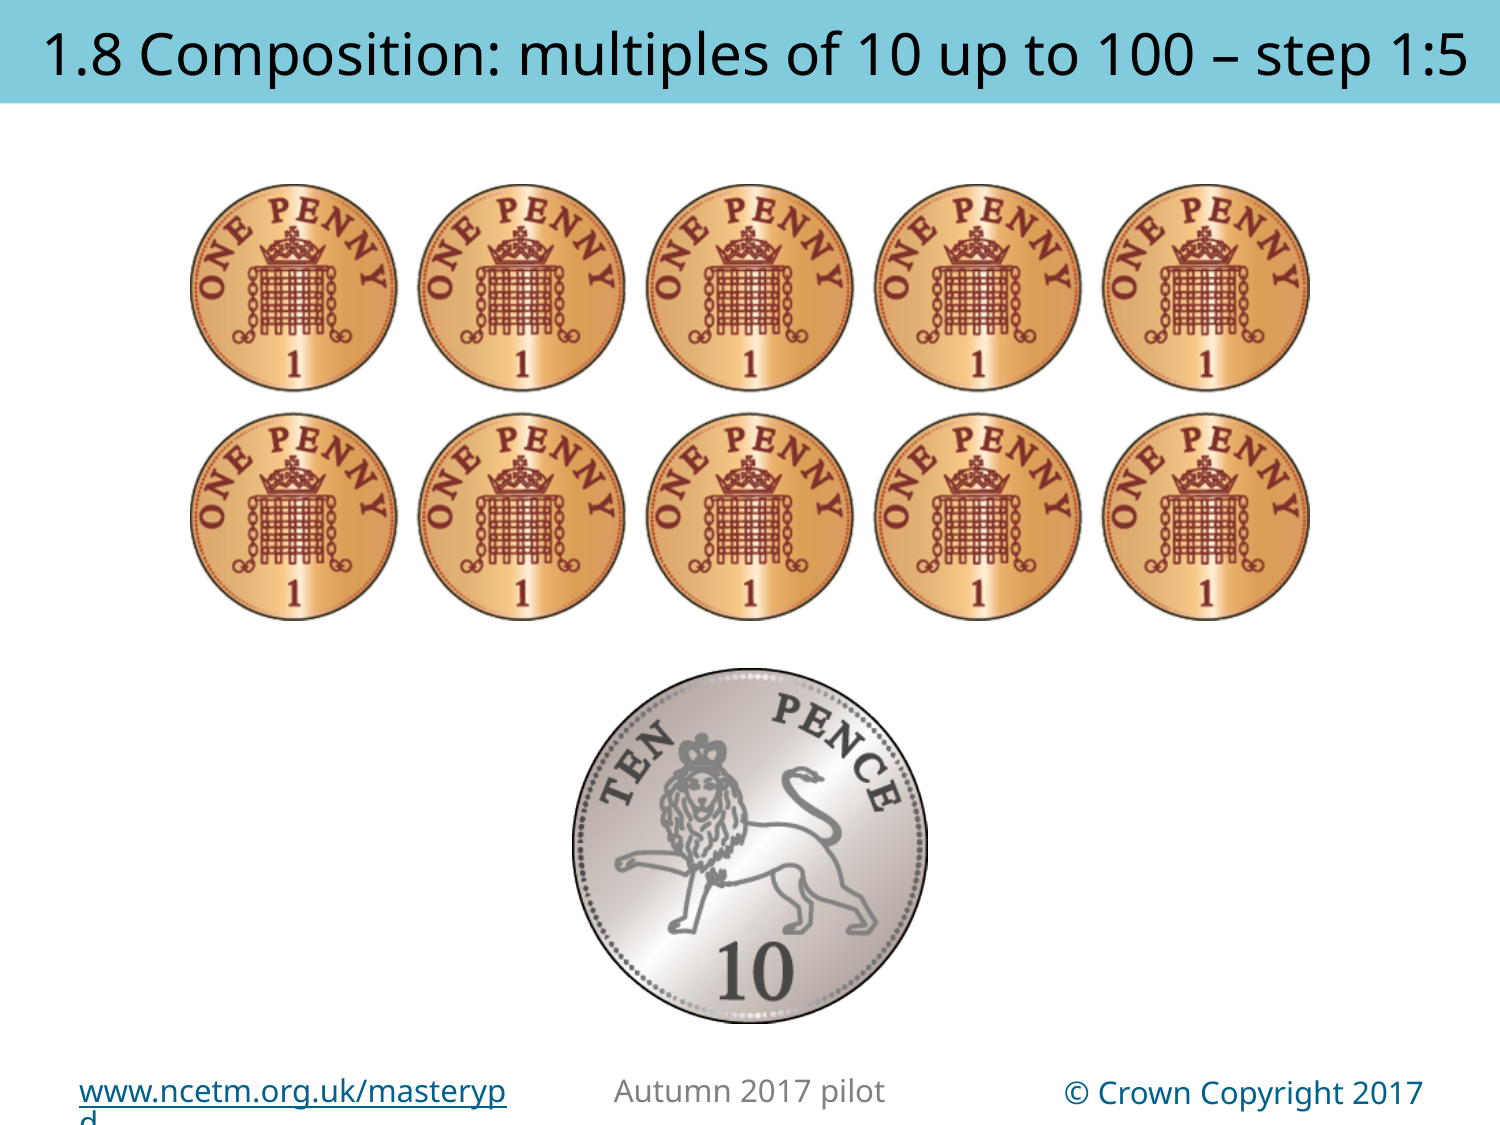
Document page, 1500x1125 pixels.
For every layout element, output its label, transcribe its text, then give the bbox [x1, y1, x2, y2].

picture [190, 184, 1310, 622]
picture [572, 668, 928, 1024]
list 1.8 Composition: multiples of 10 up to 100 – step 1:5 [0, 0, 1500, 104]
